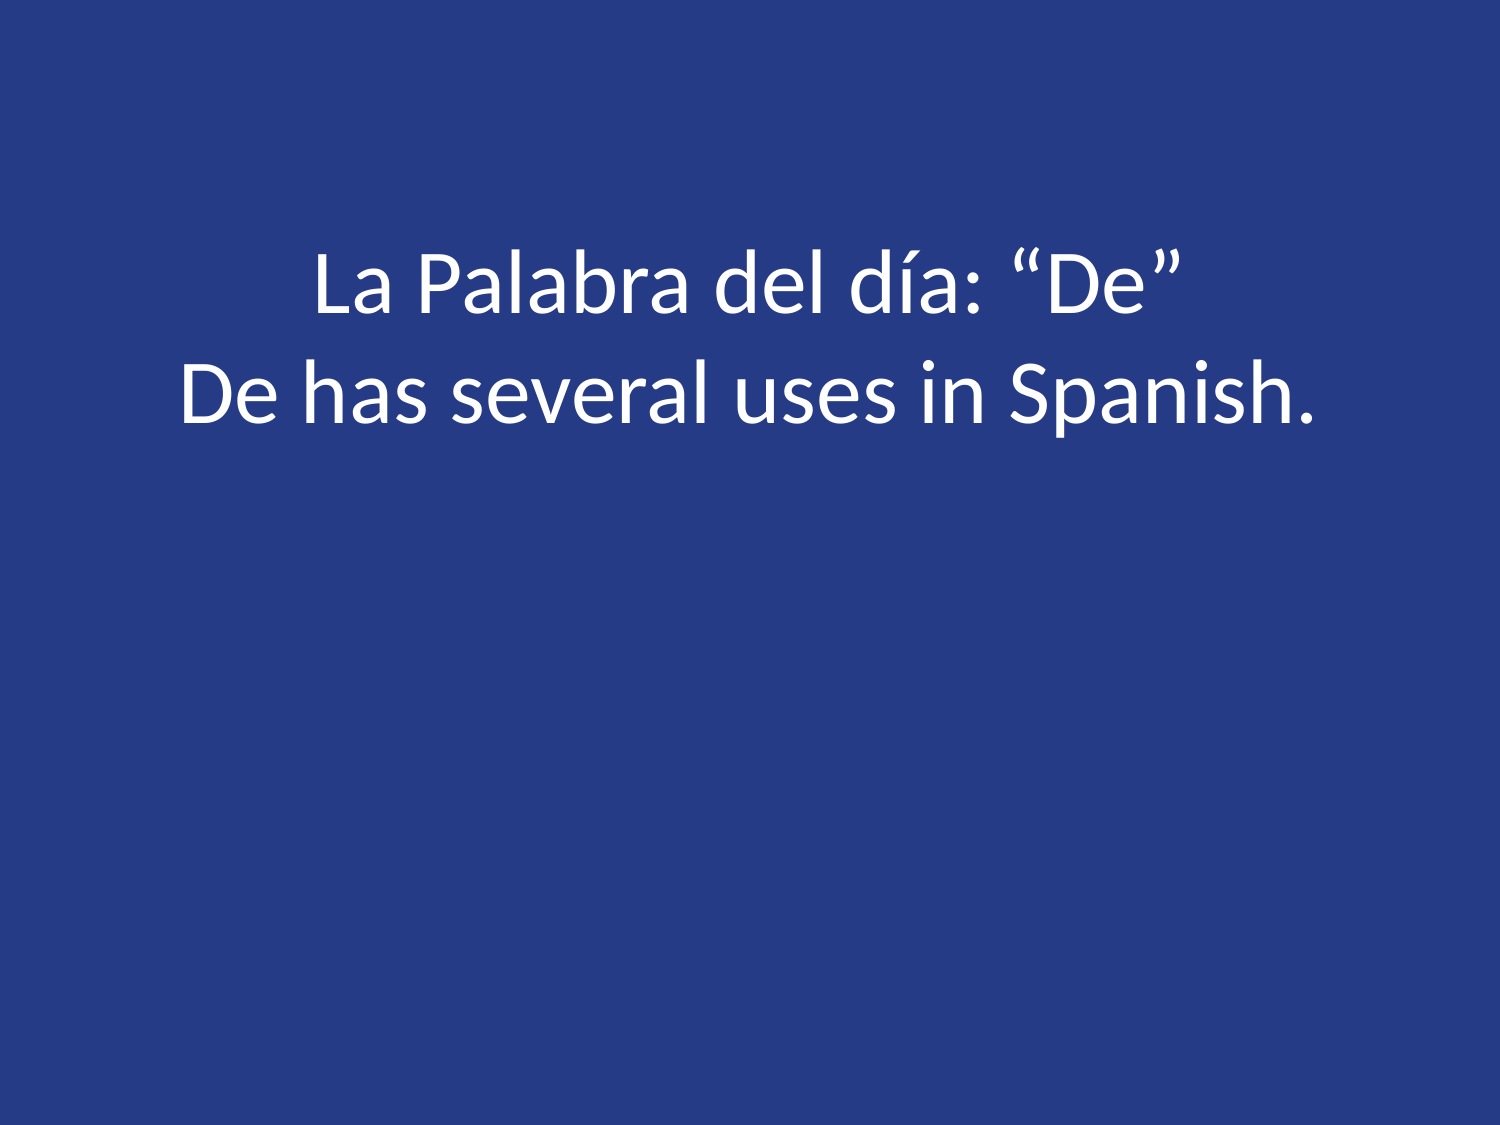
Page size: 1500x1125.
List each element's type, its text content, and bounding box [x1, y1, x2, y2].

title La Palabra del día: “De” De has several uses in Spanish. [75, 45, 1425, 839]
